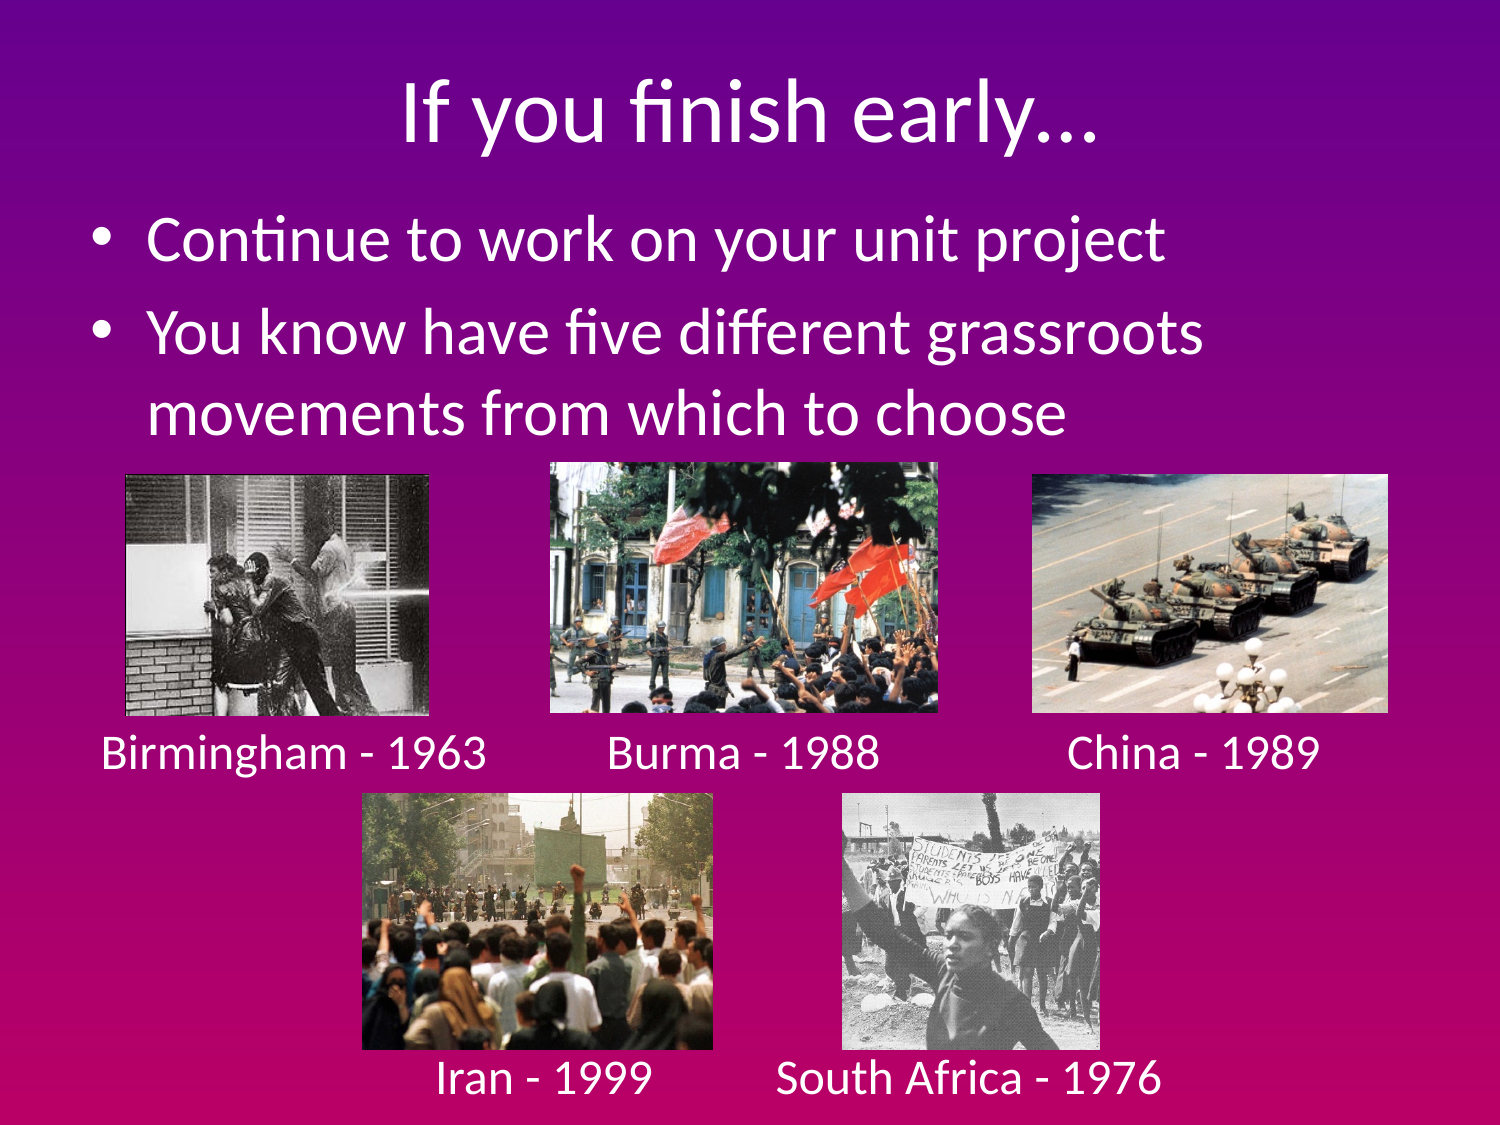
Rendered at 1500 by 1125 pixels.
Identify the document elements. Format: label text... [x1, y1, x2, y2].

picture [550, 462, 938, 713]
picture [124, 474, 429, 716]
title If you finish early… [75, 12, 1425, 187]
picture [362, 793, 713, 1051]
text_box Burma - 1988 [587, 721, 900, 788]
text_box South Africa - 1976 [750, 1037, 1188, 1113]
text_box Birmingham - 1963 [62, 712, 526, 788]
picture [842, 793, 1101, 1051]
text_box Iran - 1999 [399, 1060, 688, 1113]
picture [1032, 474, 1388, 713]
list Continue to work on your unit project You know have five different grassroots movements from which to choose [75, 187, 1425, 930]
text_box China - 1989 [1050, 722, 1338, 788]
